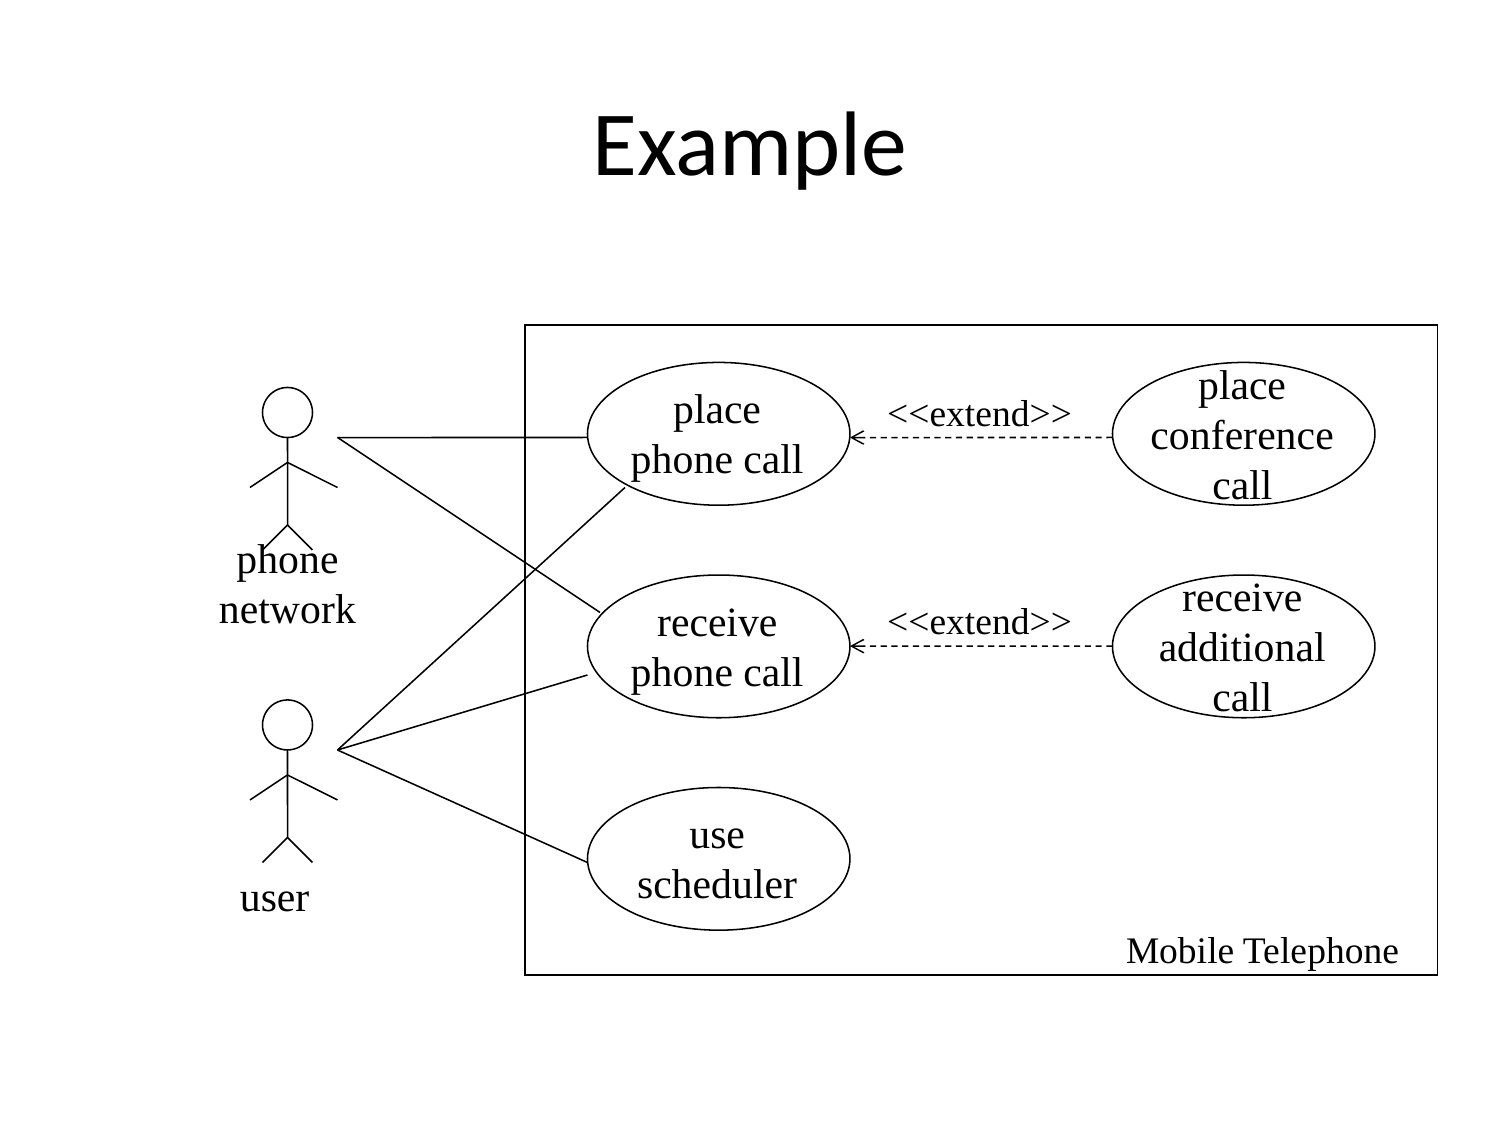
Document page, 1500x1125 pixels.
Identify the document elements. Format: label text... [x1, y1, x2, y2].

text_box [199, 324, 1438, 980]
title Example [75, 45, 1425, 233]
